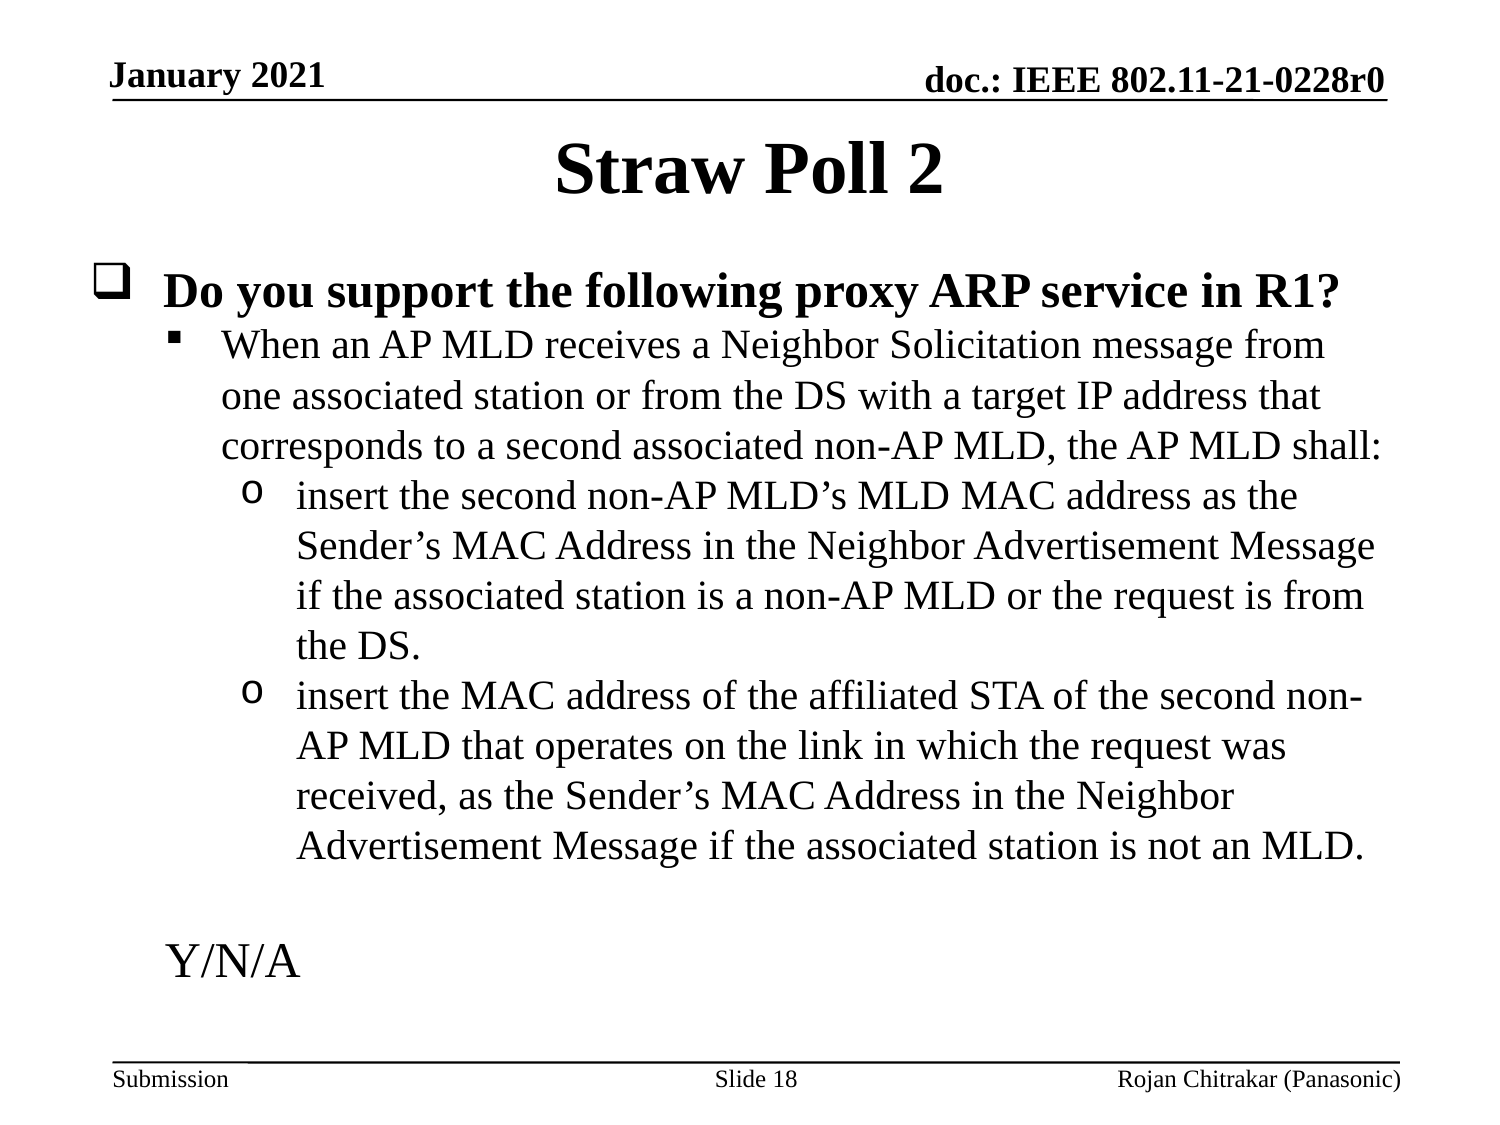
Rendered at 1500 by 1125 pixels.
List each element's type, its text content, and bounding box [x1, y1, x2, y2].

footer Rojan Chitrakar (Panasonic) [949, 1061, 1402, 1093]
text_box Straw Poll 2 [0, 111, 1500, 225]
slide_number Slide 18 [712, 1061, 800, 1093]
text_box Do you support the following proxy ARP service in R1? When an AP MLD receives a Neighbor Solicitation message from one associated station or from the DS with a target IP address that corresponds to a second associated non-AP MLD, the AP MLD shall: insert the second non-AP MLD’s MLD MAC address as the Sender’s MAC Address in the Neighbor Advertisement Message if the associated station is a non-AP MLD or the request is from the DS. insert the MAC address of the affiliated STA of the second non-AP MLD that operates on the link in which the request was received, as the Sender’s MAC Address in the Neighbor Advertisement Message if the associated station is not an MLD. Y/N/A [75, 249, 1402, 995]
